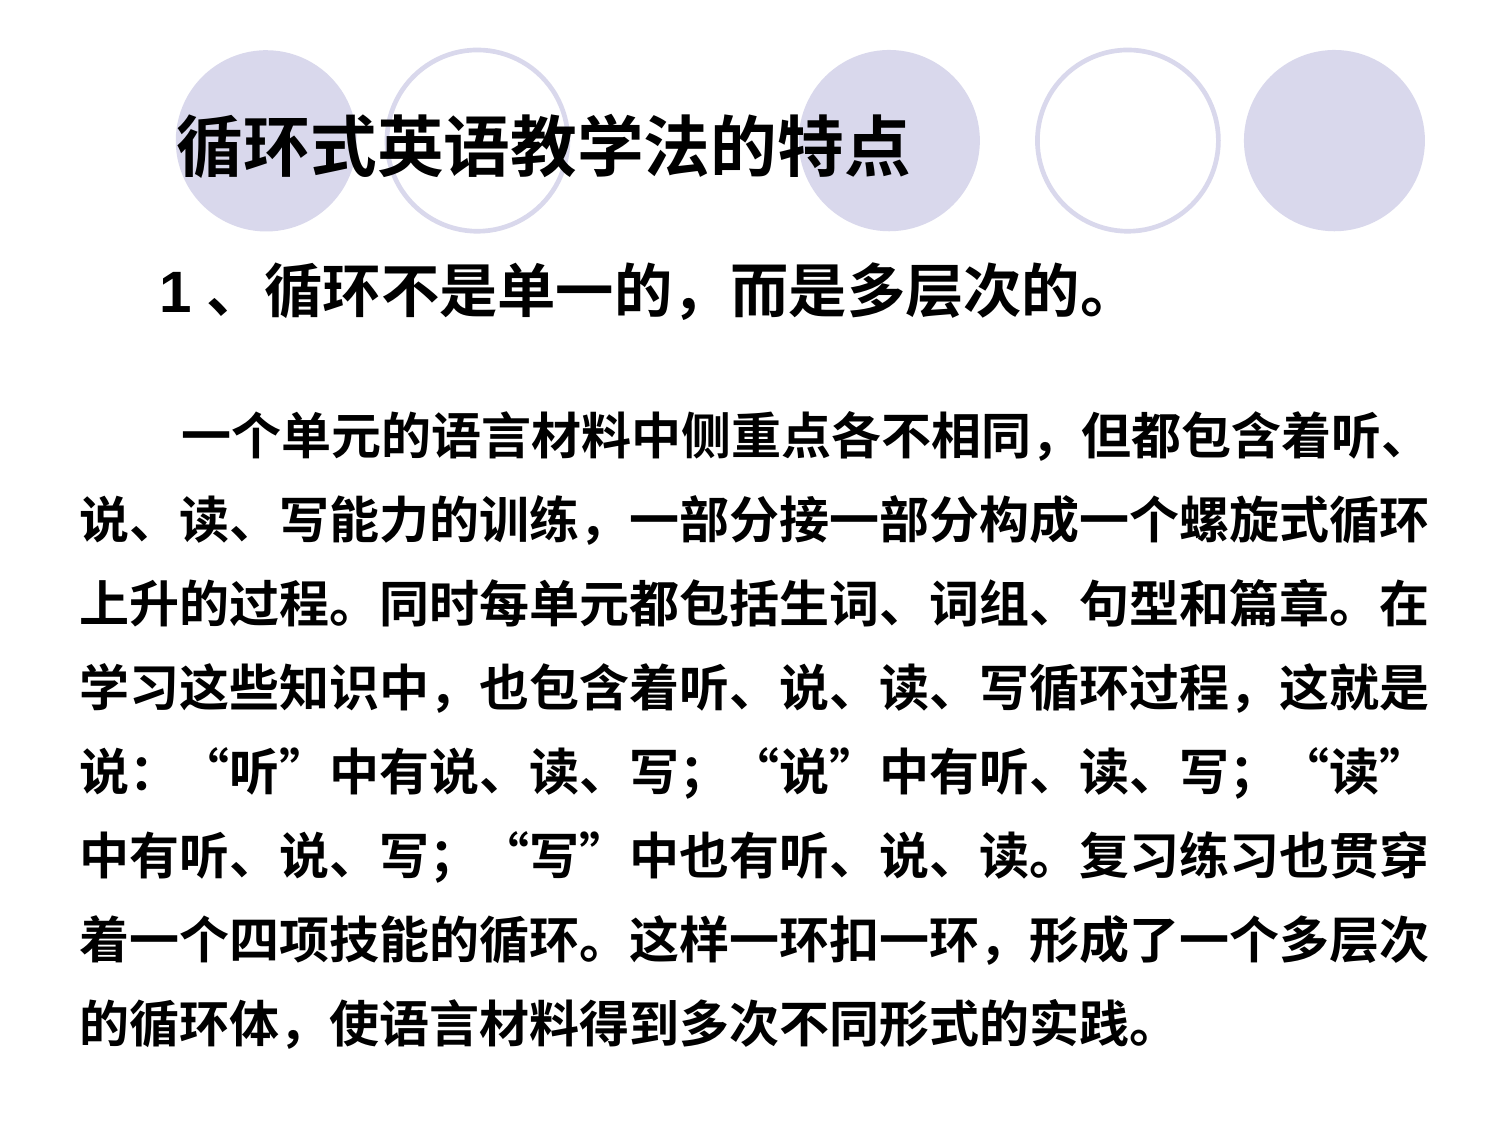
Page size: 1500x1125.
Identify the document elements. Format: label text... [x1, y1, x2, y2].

text_box 循环式英语教学法的特点 [162, 97, 942, 192]
text_box 1、循环不是单一的，而是多层次的。 [145, 246, 1167, 332]
text_box 一个单元的语言材料中侧重点各不相同，但都包含着听、说、读、写能力的训练，一部分接一部分构成一个螺旋式循环上升的过程。同时每单元都包括生词、词组、句型和篇章。在学习这些知识中，也包含着听、说、读、写循环过程，这就是说：“听”中有说、读、写；“说”中有听、读、写；“读”中有听、说、写；“写”中也有听、说、读。复习练习也贯穿着一个四项技能的循环。这样一环扣一环，形成了一个多层次的循环体，使语言材料得到多次不同形式的实践。 [64, 373, 1459, 1060]
